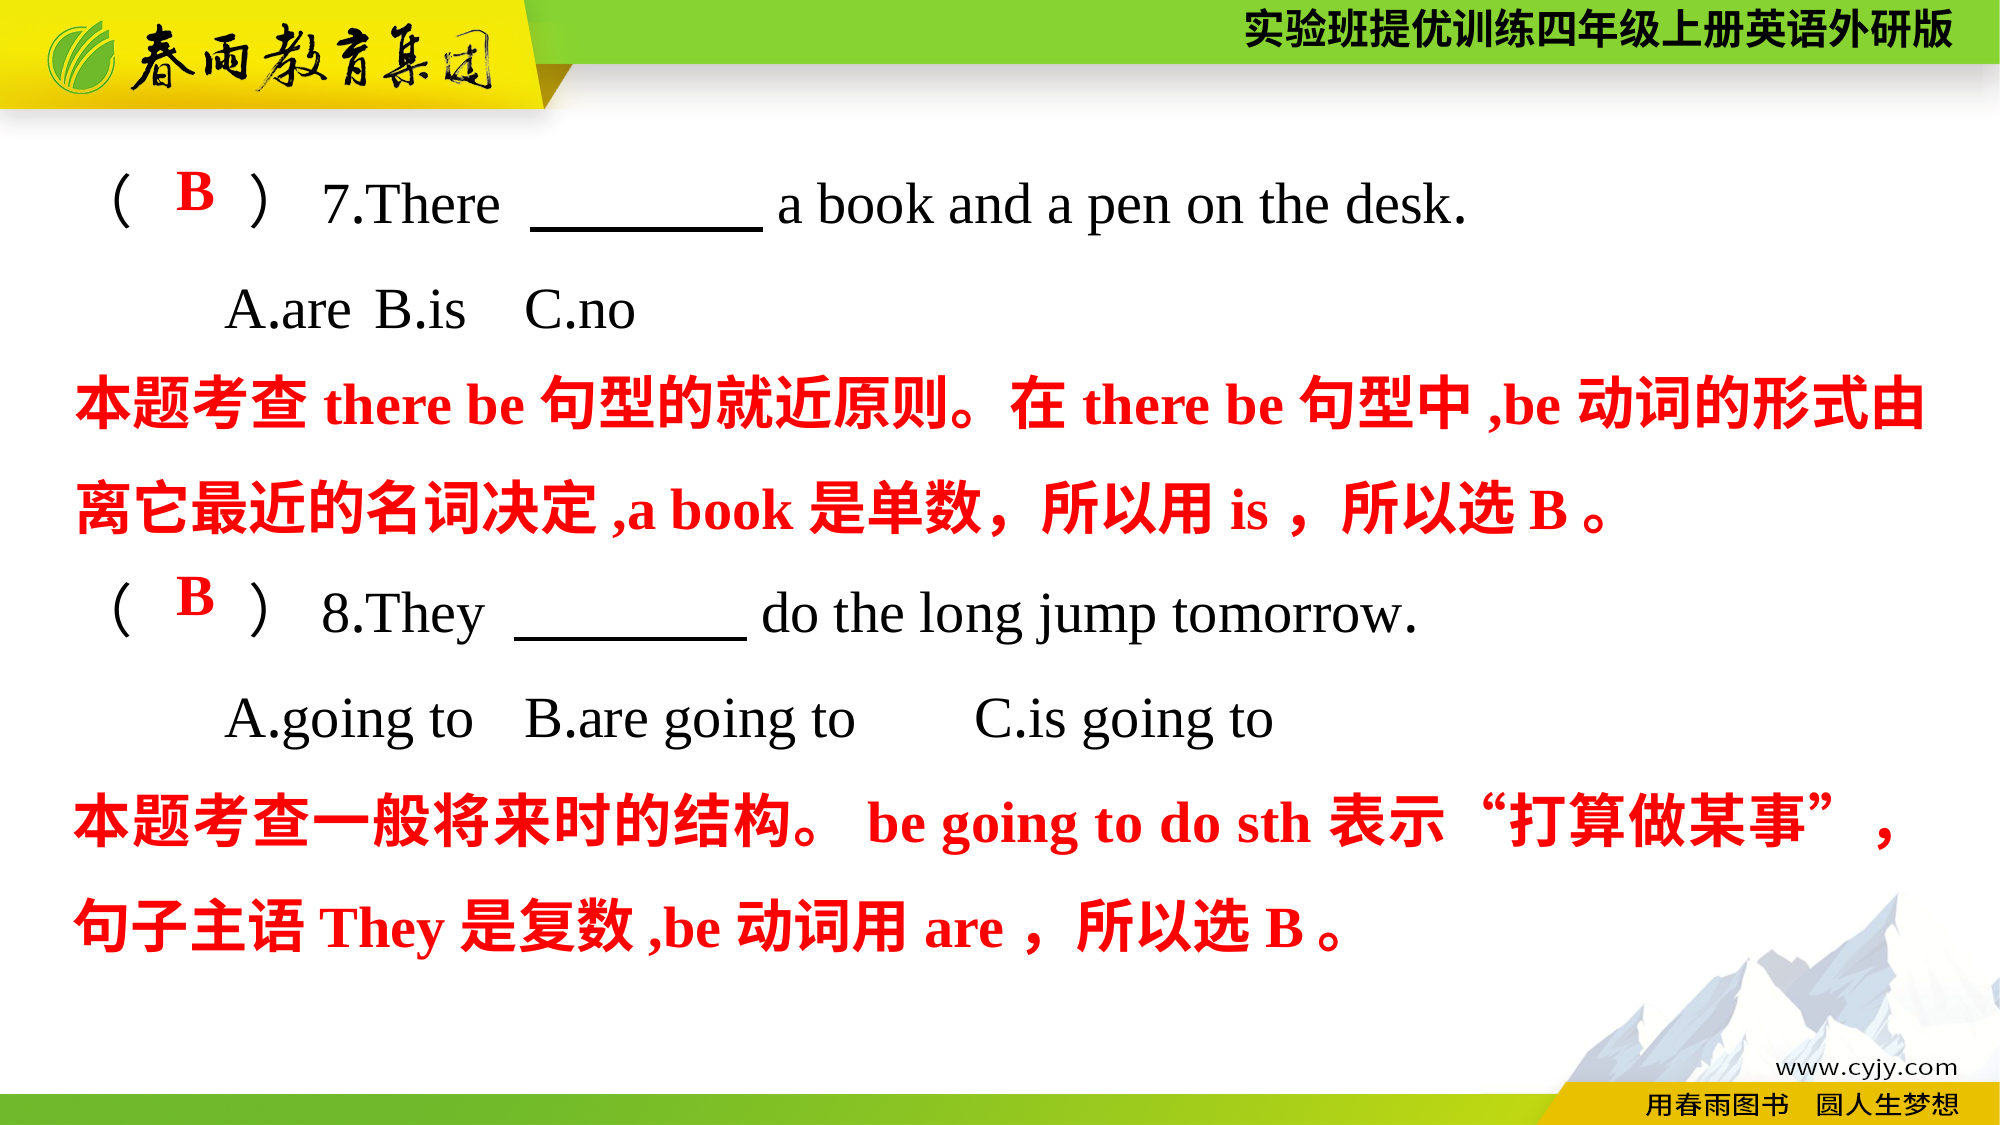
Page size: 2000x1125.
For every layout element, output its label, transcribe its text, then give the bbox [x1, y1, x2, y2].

text_box 本题考查一般将来时的结构。be going to do sth表示“打算做某事”，句子主语They是复数,be动词用are，所以选B。 [57, 741, 1942, 967]
text_box B [161, 144, 231, 230]
text_box （ ）8.They do the long jump tomorrow. A.going to B.are going to C.is going to [59, 531, 1944, 757]
text_box 本题考查there be句型的就近原则。在there be句型中,be动词的形式由离它最近的名词决定,a book是单数，所以用is，所以选B。 [59, 323, 1944, 531]
text_box B [161, 549, 231, 635]
list （ ）7.There a book and a pen on the desk. A.are B.is C.no [59, 122, 1944, 323]
picture [0, 0, 2000, 1125]
